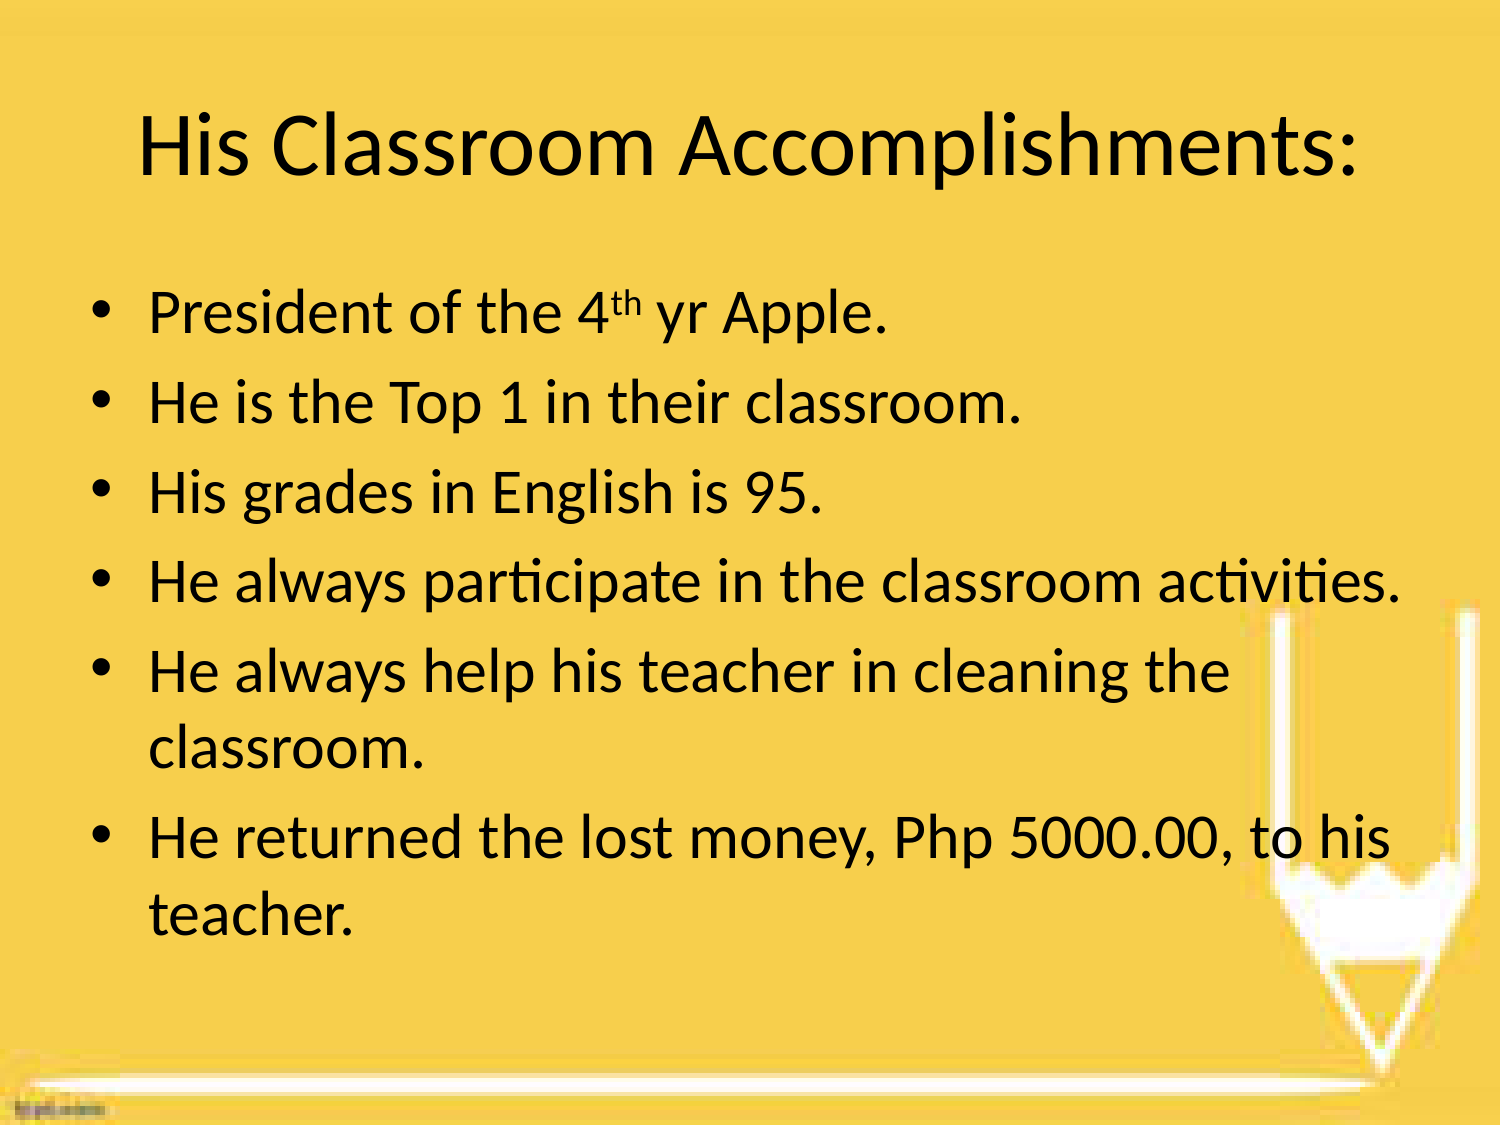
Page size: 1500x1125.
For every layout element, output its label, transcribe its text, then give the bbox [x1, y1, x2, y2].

title His Classroom Accomplishments: [75, 45, 1425, 233]
picture [0, 0, 1500, 1125]
list President of the 4th yr Apple. He is the Top 1 in their classroom. His grades in English is 95. He always participate in the classroom activities. He always help his teacher in cleaning the classroom. He returned the lost money, Php 5000.00, to his teacher. [75, 262, 1425, 1005]
